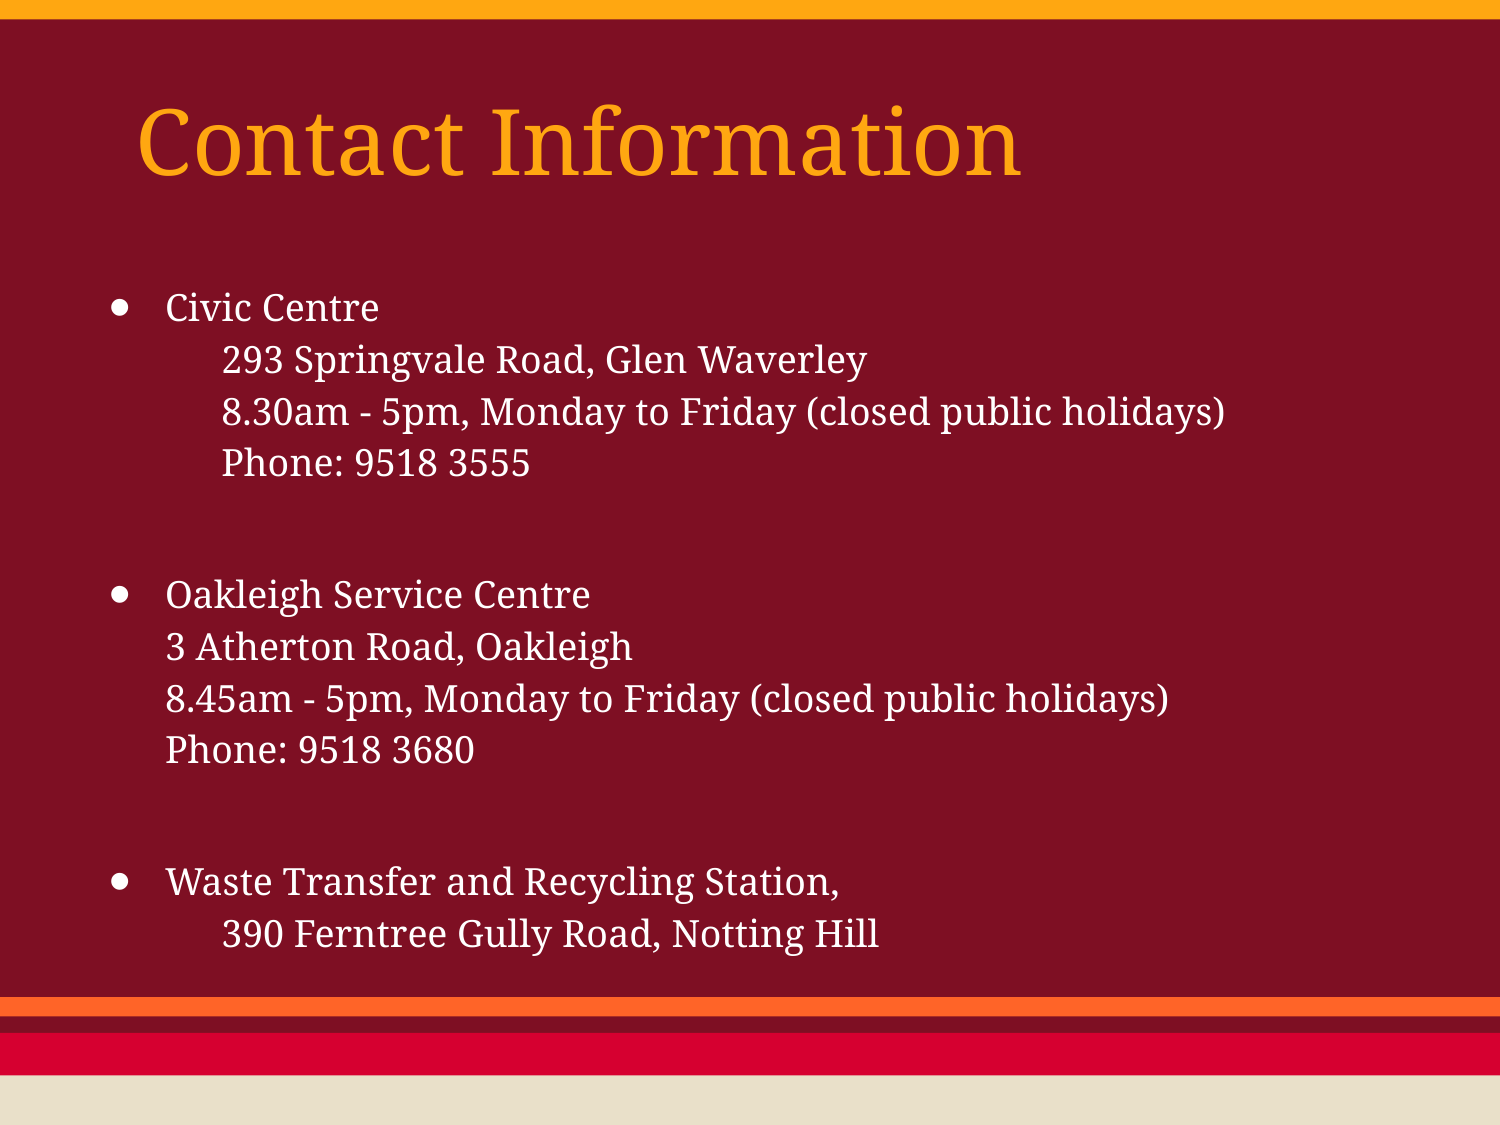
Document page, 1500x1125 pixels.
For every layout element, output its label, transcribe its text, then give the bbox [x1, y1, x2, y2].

title Contact Information [75, 45, 1425, 233]
list Civic Centre 293 Springvale Road, Glen Waverley 8.30am - 5pm, Monday to Friday (closed public holidays) Phone: 9518 3555 Oakleigh Service Centre 3 Atherton Road, Oakleigh 8.45am - 5pm, Monday to Friday (closed public holidays) Phone: 9518 3680 Waste Transfer and Recycling Station, 390 Ferntree Gully Road, Notting Hill [75, 262, 1425, 978]
